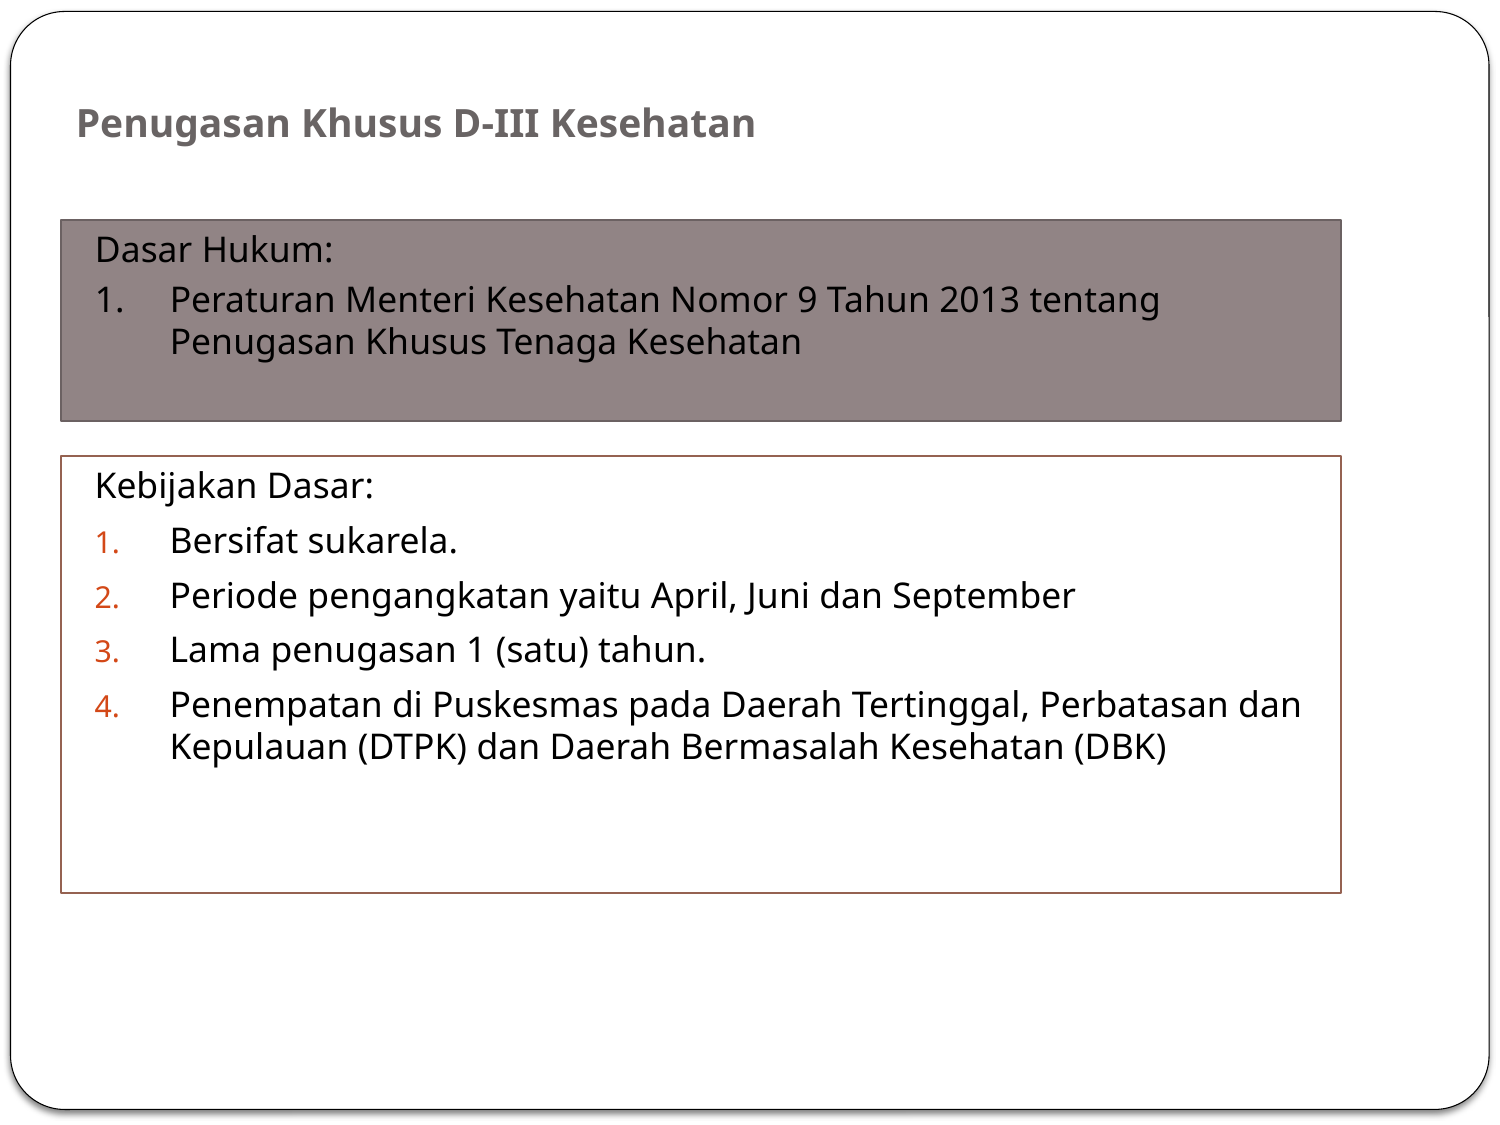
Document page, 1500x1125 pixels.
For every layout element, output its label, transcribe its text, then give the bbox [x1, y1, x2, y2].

list Kebijakan Dasar: Bersifat sukarela. Periode pengangkatan yaitu April, Juni dan September Lama penugasan 1 (satu) tahun. Penempatan di Puskesmas pada Daerah Tertinggal, Perbatasan dan Kepulauan (DTPK) dan Daerah Bermasalah Kesehatan (DBK) [60, 455, 1342, 894]
title Penugasan Khusus D-III Kesehatan [61, 90, 1361, 161]
text_box Dasar Hukum: Peraturan Menteri Kesehatan Nomor 9 Tahun 2013 tentang Penugasan Khusus Tenaga Kesehatan [60, 219, 1342, 422]
